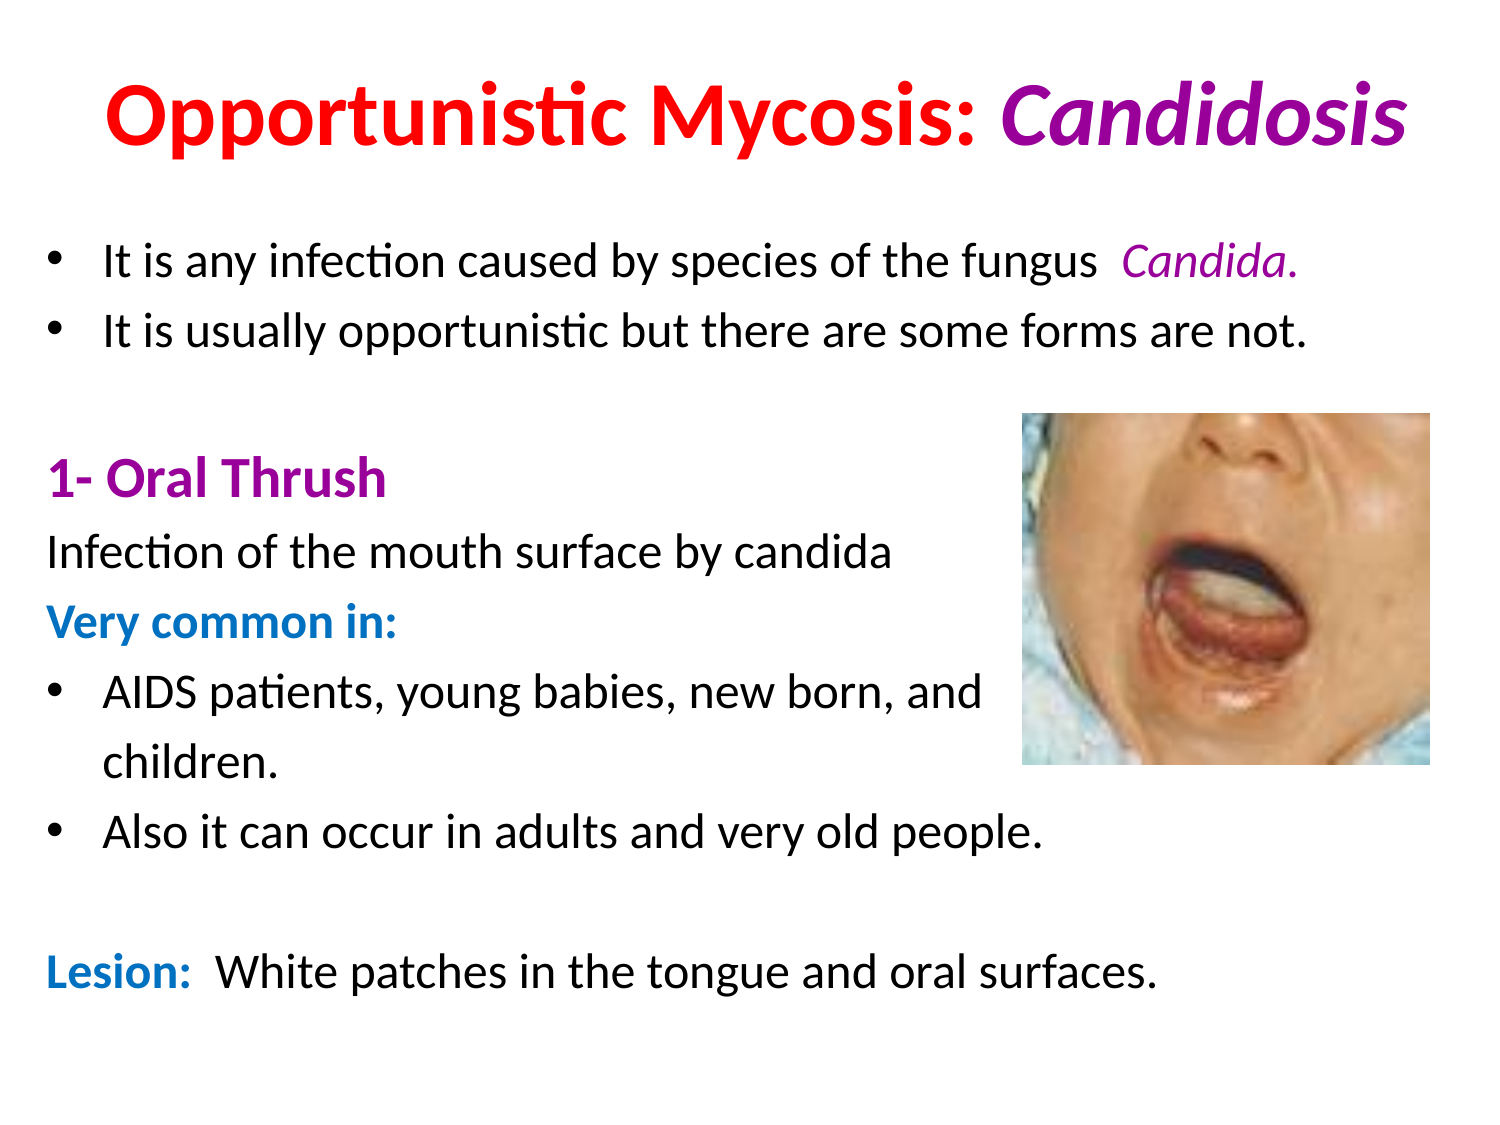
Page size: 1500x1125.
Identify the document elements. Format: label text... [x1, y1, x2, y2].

title Opportunistic Mycosis: Candidosis [82, 30, 1432, 188]
list It is any infection caused by species of the fungus Candida. It is usually opportunistic but there are some forms are not. 1- Oral Thrush Infection of the mouth surface by candida Very common in: AIDS patients, young babies, new born, and children. Also it can occur in adults and very old people. Lesion: White patches in the tongue and oral surfaces. [31, 219, 1472, 1088]
picture [1022, 413, 1431, 765]
